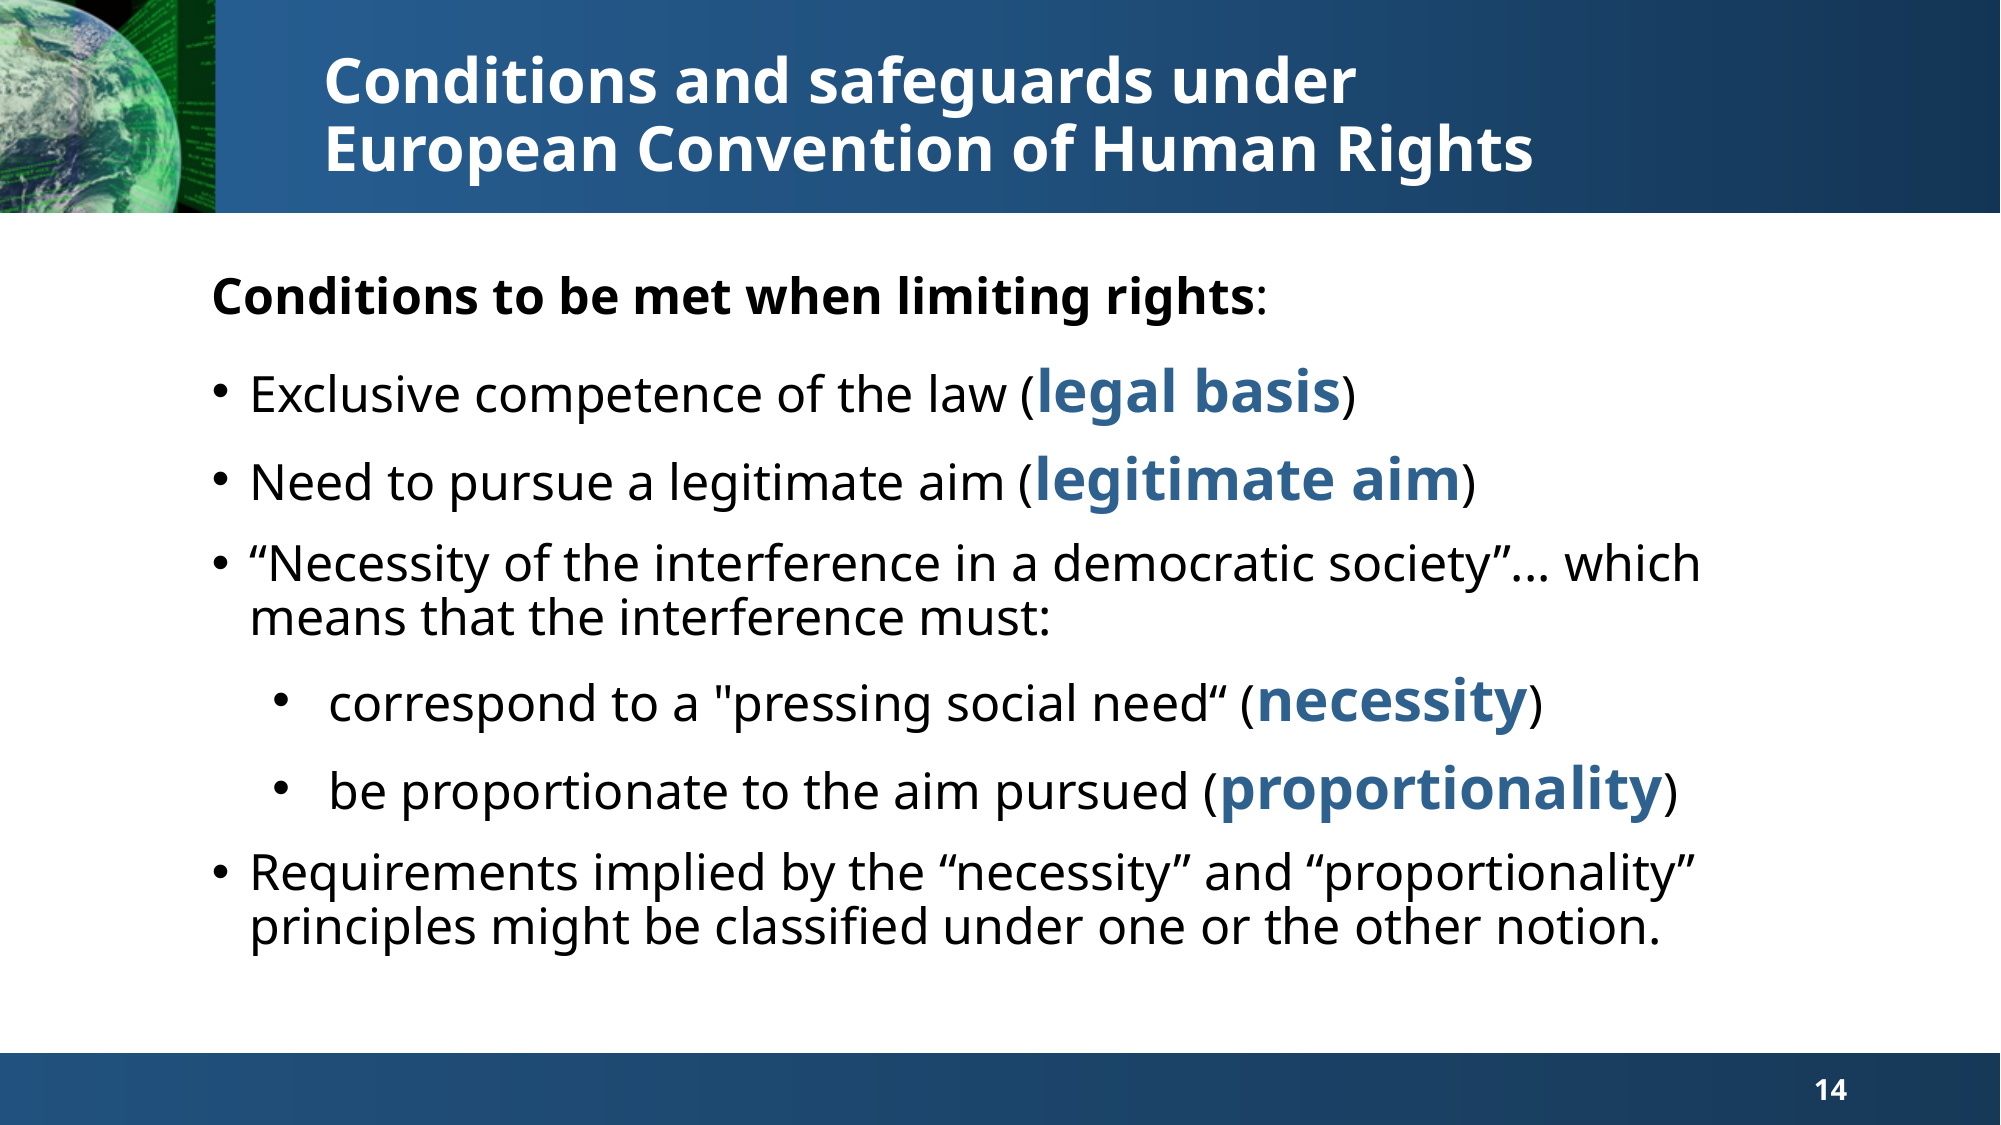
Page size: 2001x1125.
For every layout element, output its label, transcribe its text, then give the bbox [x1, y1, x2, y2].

title Conditions and safeguards under European Convention of Human Rights [308, 18, 1659, 217]
list Conditions to be met when limiting rights: Exclusive competence of the law (legal basis) Need to pursue a legitimate aim (legitimate aim) “Necessity of the interference in a democratic society”... which means that the interference must: correspond to a "pressing social need“ (necessity) be proportionate to the aim pursued (proportionality) Requirements implied by the “necessity” and “proportionality” principles might be classified under one or the other notion. [196, 263, 1841, 1015]
picture [0, 0, 2000, 213]
slide_number 14 [1412, 1061, 1863, 1121]
